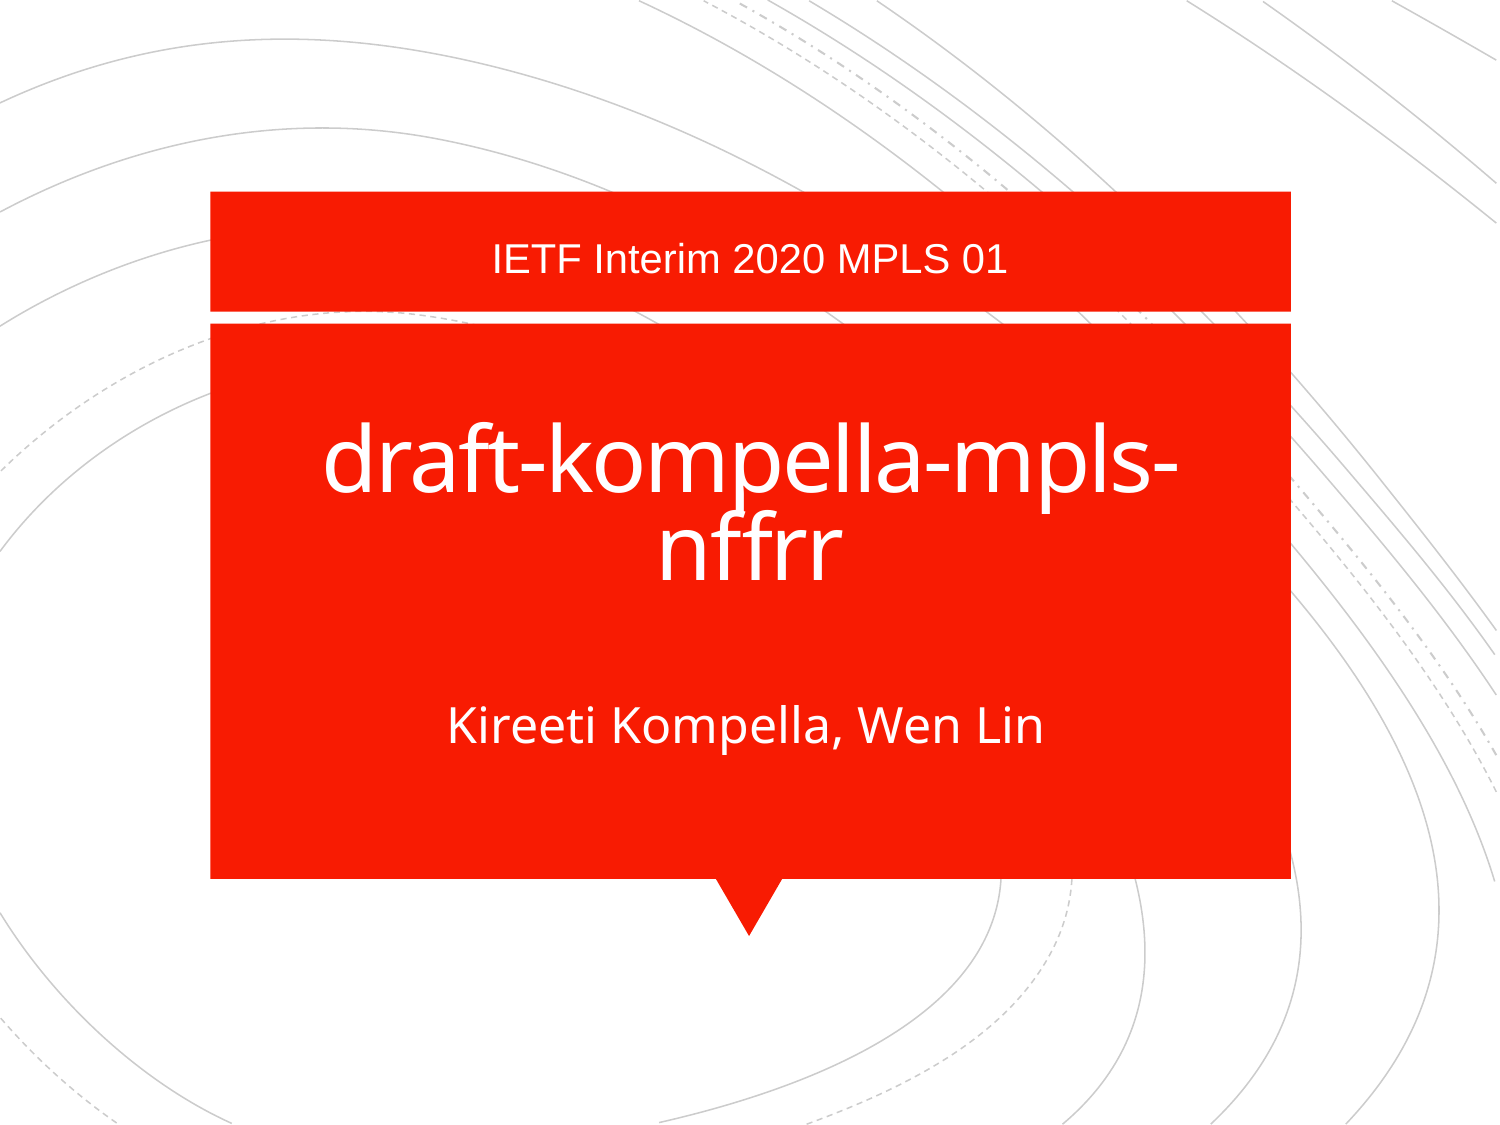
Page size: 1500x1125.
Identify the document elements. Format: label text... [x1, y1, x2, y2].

subtitle Kireeti Kompella, Wen Lin [222, 693, 1270, 876]
title draft-kompella-mpls-nffrr [222, 337, 1278, 599]
text_box IETF Interim 2020 MPLS 01 [448, 224, 1052, 289]
